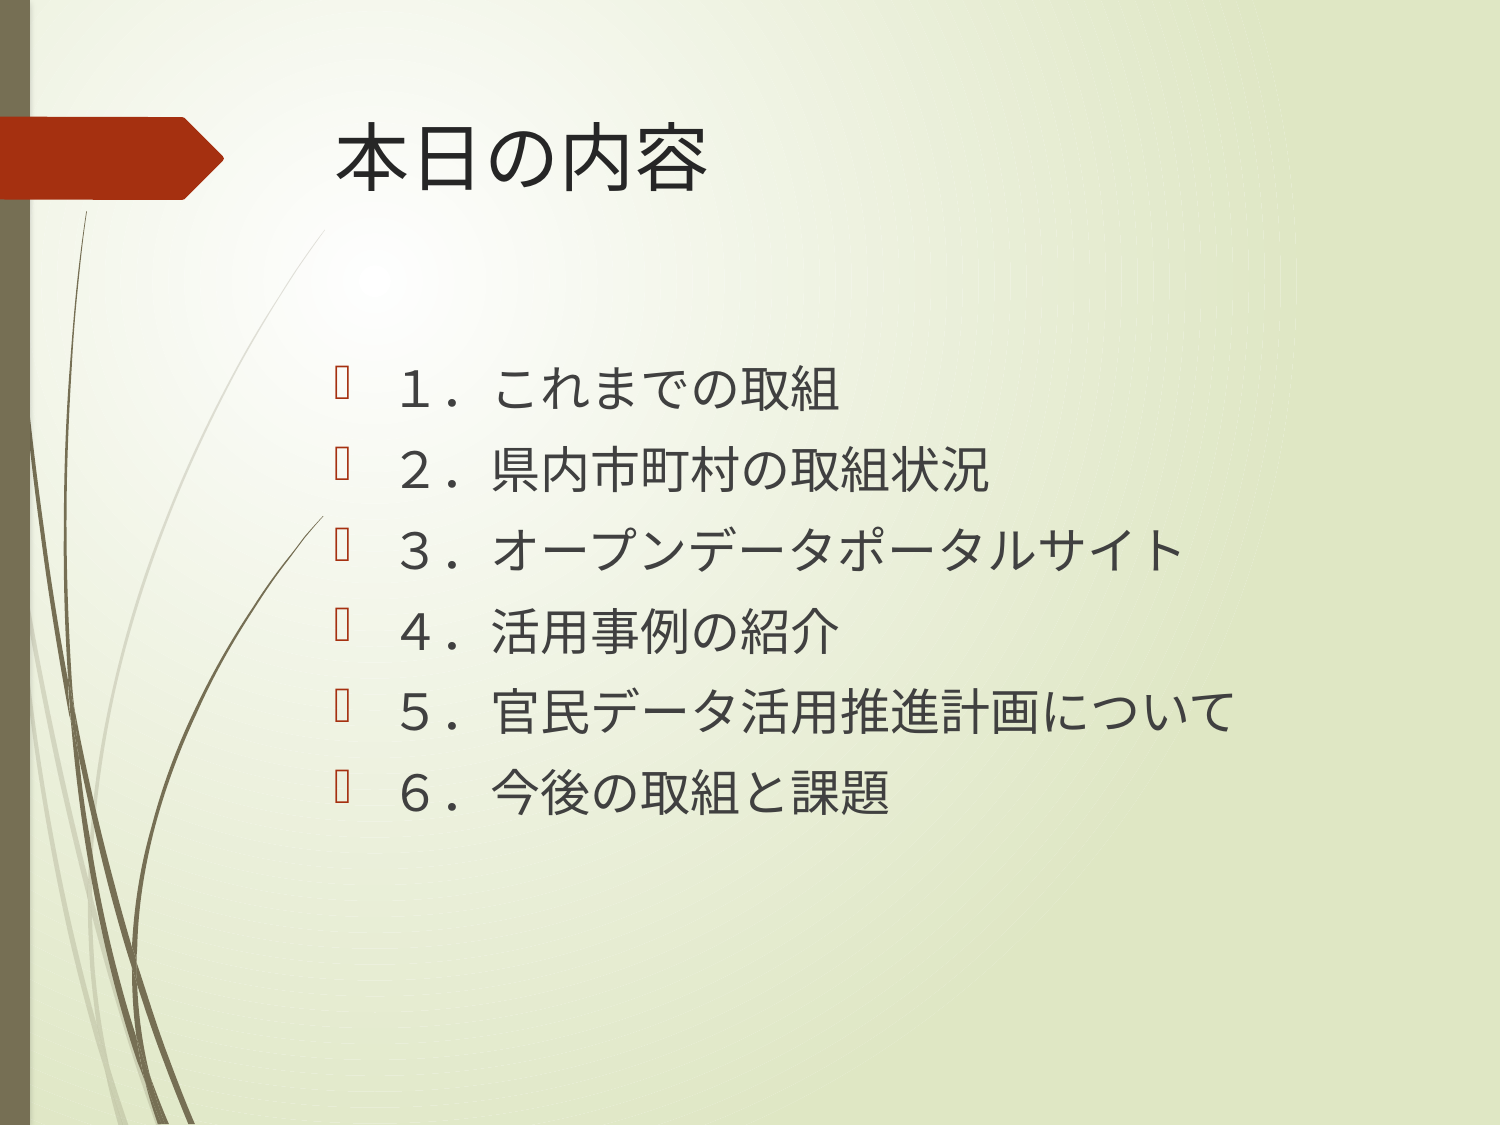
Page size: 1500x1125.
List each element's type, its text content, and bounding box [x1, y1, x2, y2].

title 本日の内容 [319, 102, 1400, 313]
list １．これまでの取組 ２．県内市町村の取組状況 ３．オープンデータポータルサイト ４．活用事例の紹介 ５．官民データ活用推進計画について ６．今後の取組と課題 [318, 350, 1400, 970]
